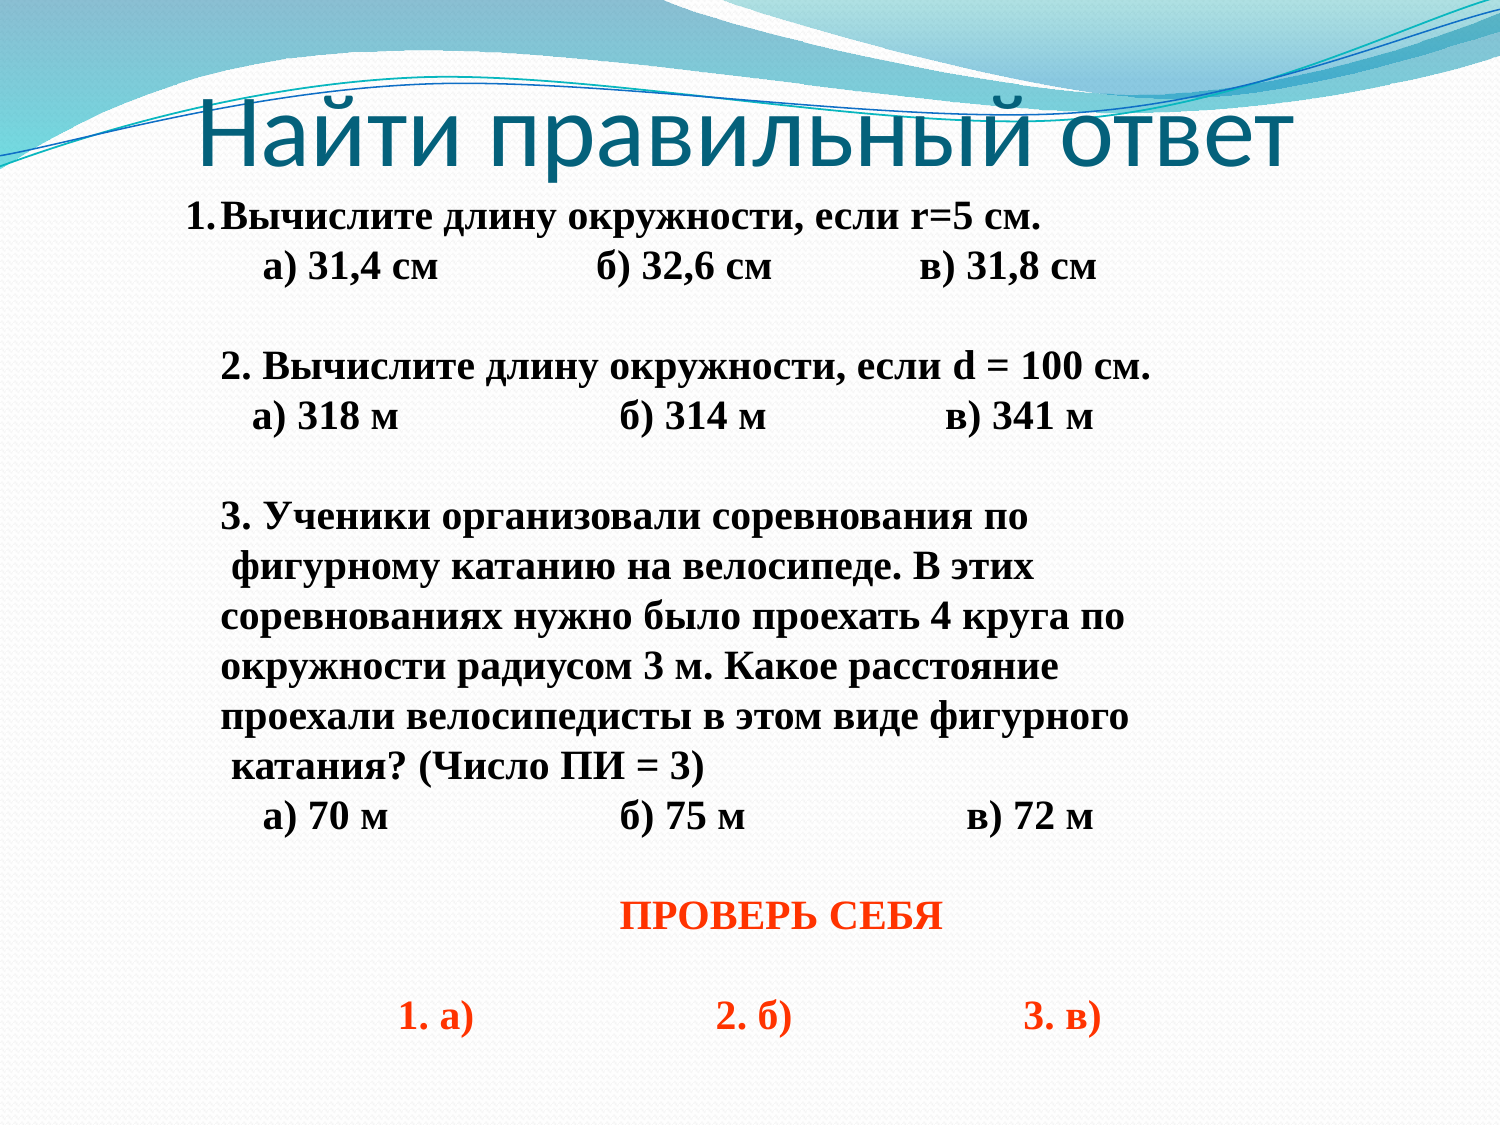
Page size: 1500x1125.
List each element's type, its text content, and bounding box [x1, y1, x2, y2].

title Найти правильный ответ [64, 0, 1428, 188]
text_box Вычислите длину окружности, если r=5 см. а) 31,4 см б) 32,6 см в) 31,8 см 2. Вычислите длину окружности, если d = 100 см. а) 318 м б) 314 м в) 341 м 3. Ученики организовали соревнования по фигурному катанию на велосипеде. В этих соревнованиях нужно было проехать 4 круга по окружности радиусом 3 м. Какое расстояние проехали велосипедисты в этом виде фигурного катания? (Число ПИ = 3) а) 70 м б) 75 м в) 72 м ПРОВЕРЬ СЕБЯ 1. а) 2. б) 3. в) [0, 180, 1500, 1096]
